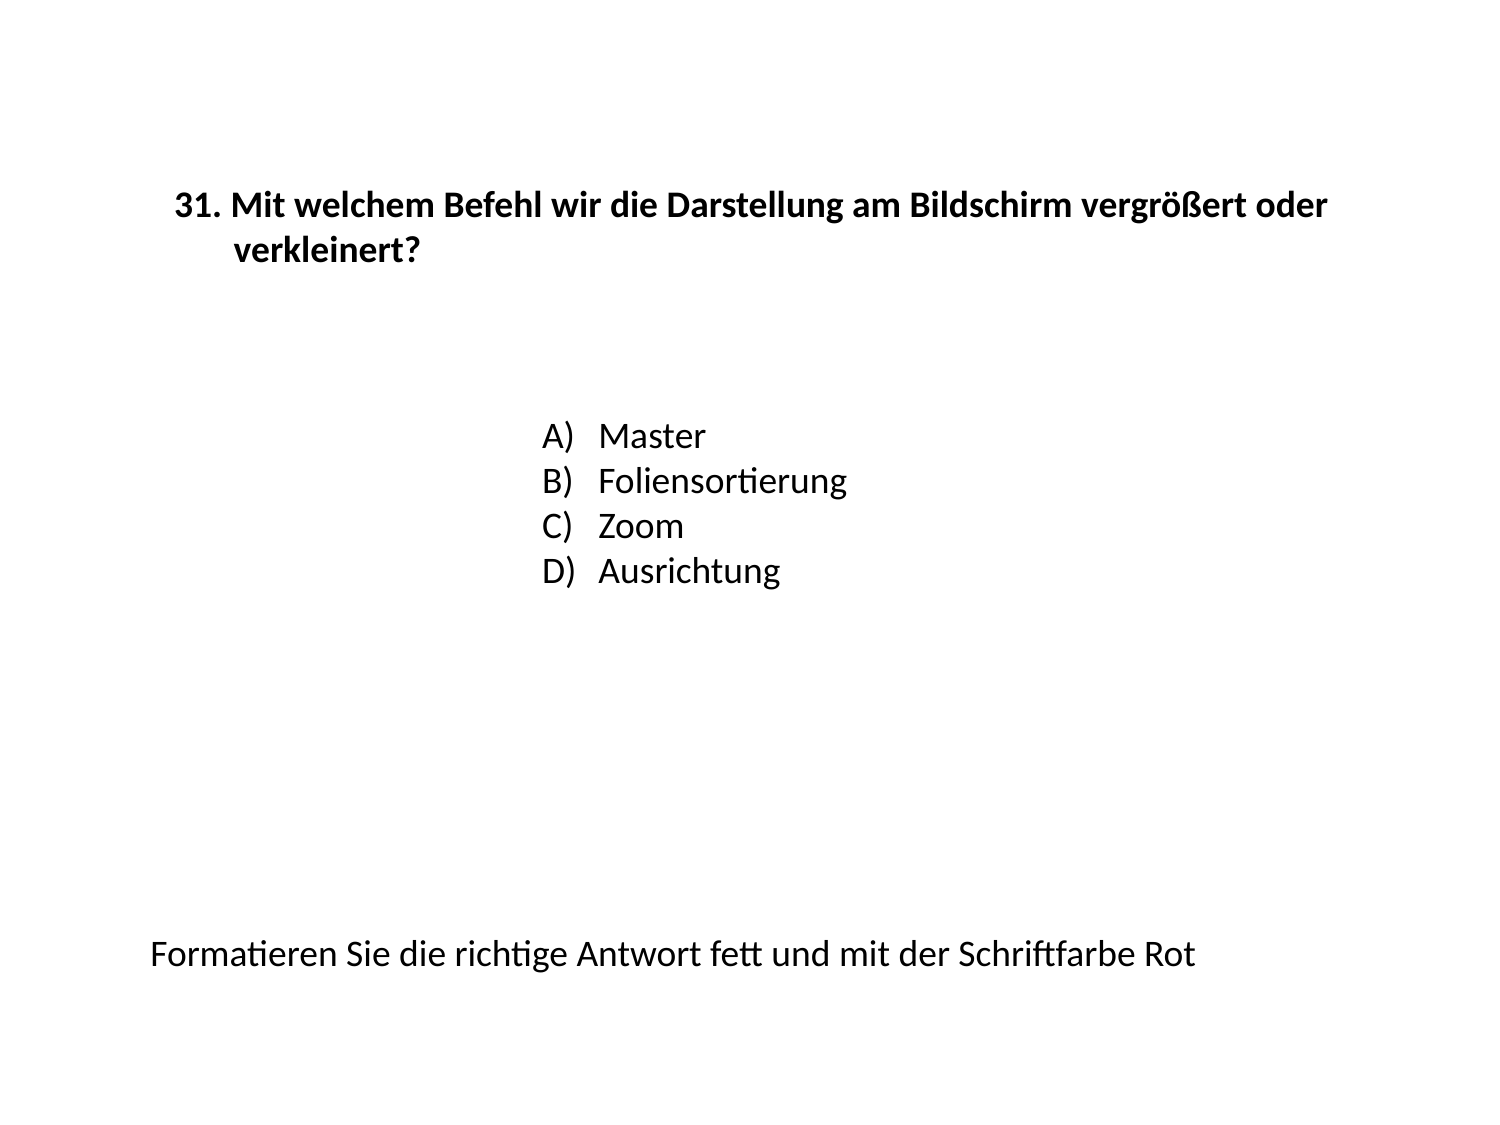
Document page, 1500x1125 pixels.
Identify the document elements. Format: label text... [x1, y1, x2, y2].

text_box 31. Mit welchem Befehl wir die Darstellung am Bildschirm vergrößert oder verkleinert? [159, 172, 1388, 278]
text_box Formatieren Sie die richtige Antwort fett und mit der Schriftfarbe Rot [135, 921, 1365, 982]
text_box Master Foliensortierung Zoom Ausrichtung [527, 403, 863, 599]
